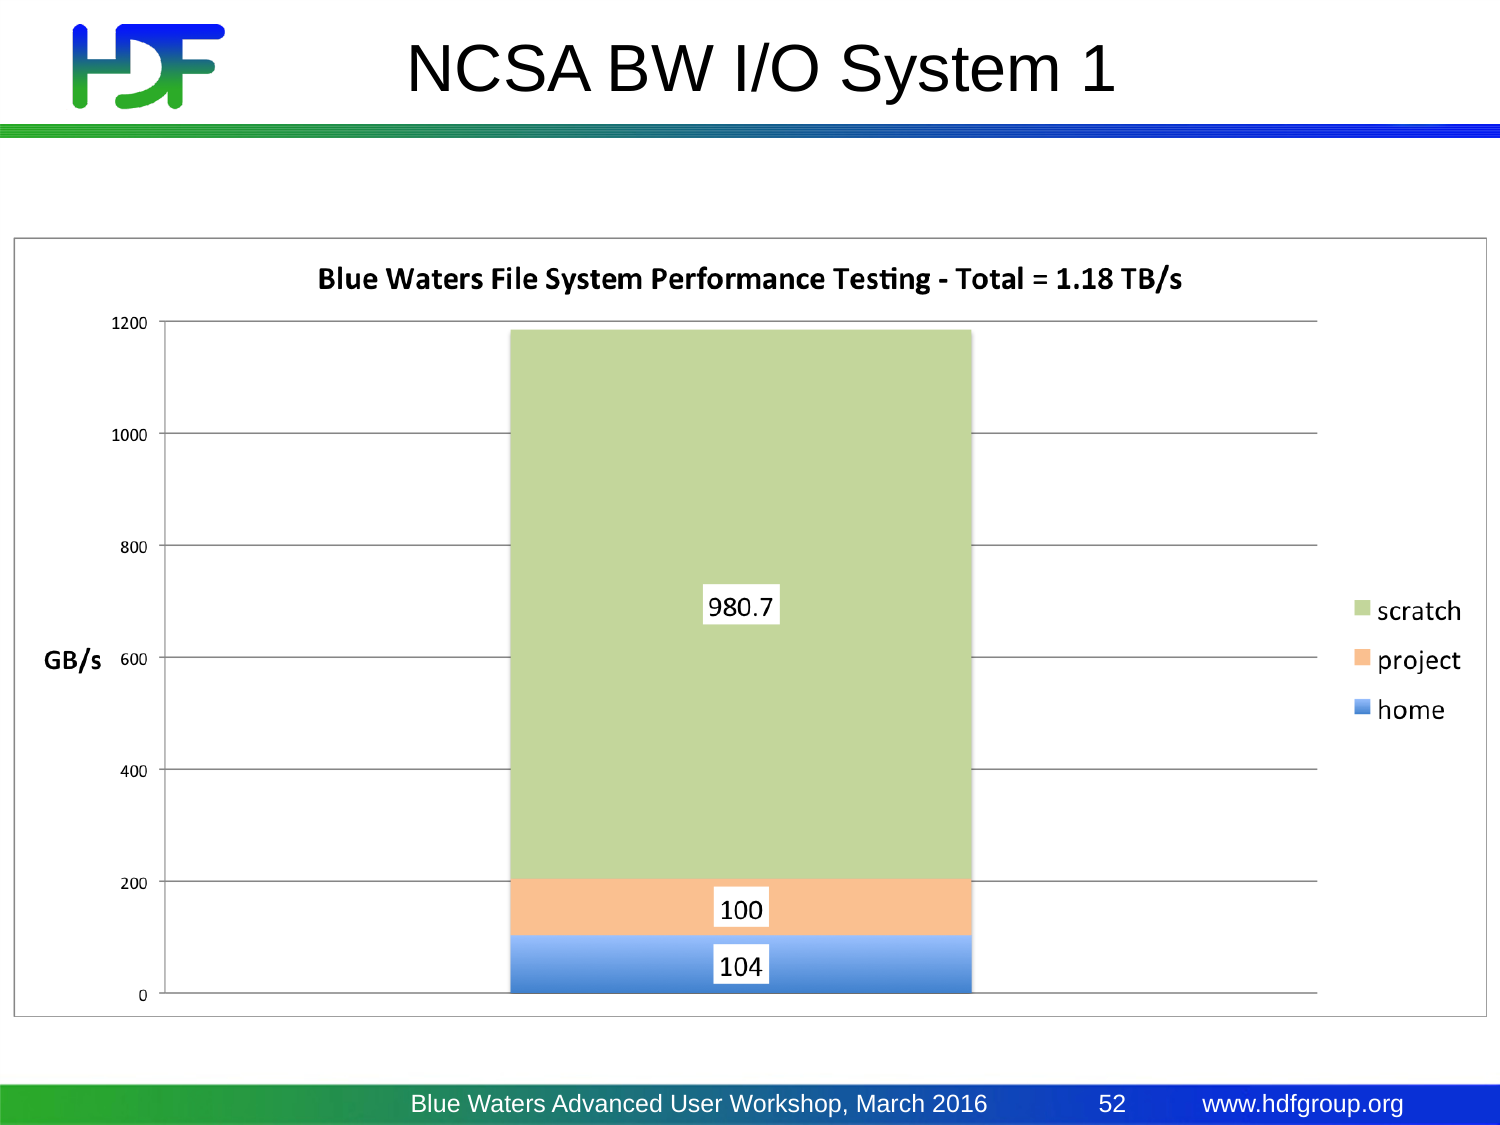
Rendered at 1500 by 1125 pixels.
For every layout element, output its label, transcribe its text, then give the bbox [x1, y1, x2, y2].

picture [0, 0, 1500, 1125]
title NCSA BW I/O System 1 [187, 24, 1338, 113]
slide_number 52 [1049, 1087, 1176, 1125]
footer Blue Waters Advanced User Workshop, March 2016 [374, 1087, 1026, 1125]
